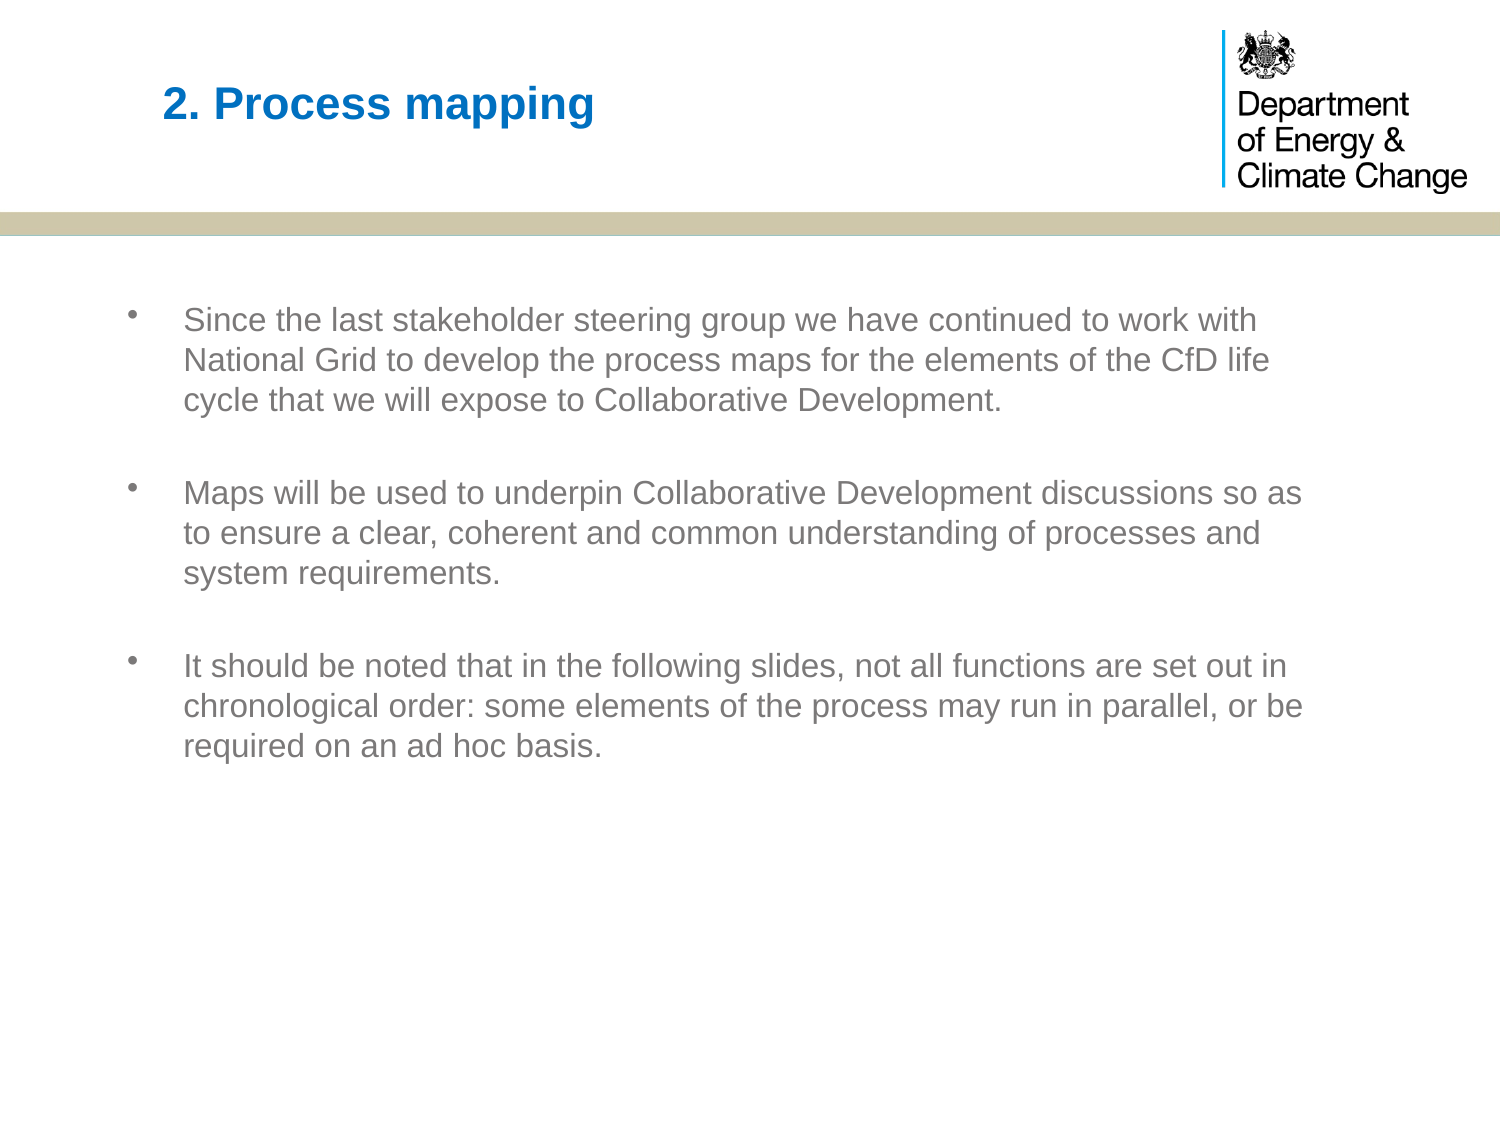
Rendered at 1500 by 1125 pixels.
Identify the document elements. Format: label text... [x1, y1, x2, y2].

picture [1222, 30, 1467, 194]
title 2. Process mapping [147, 66, 1034, 150]
picture [0, 208, 1500, 236]
list Since the last stakeholder steering group we have continued to work with National Grid to develop the process maps for the elements of the CfD life cycle that we will expose to Collaborative Development. Maps will be used to underpin Collaborative Development discussions so as to ensure a clear, coherent and common understanding of processes and system requirements. It should be noted that in the following slides, not all functions are set out in chronological order: some elements of the process may run in parallel, or be required on an ad hoc basis. [111, 290, 1353, 1024]
